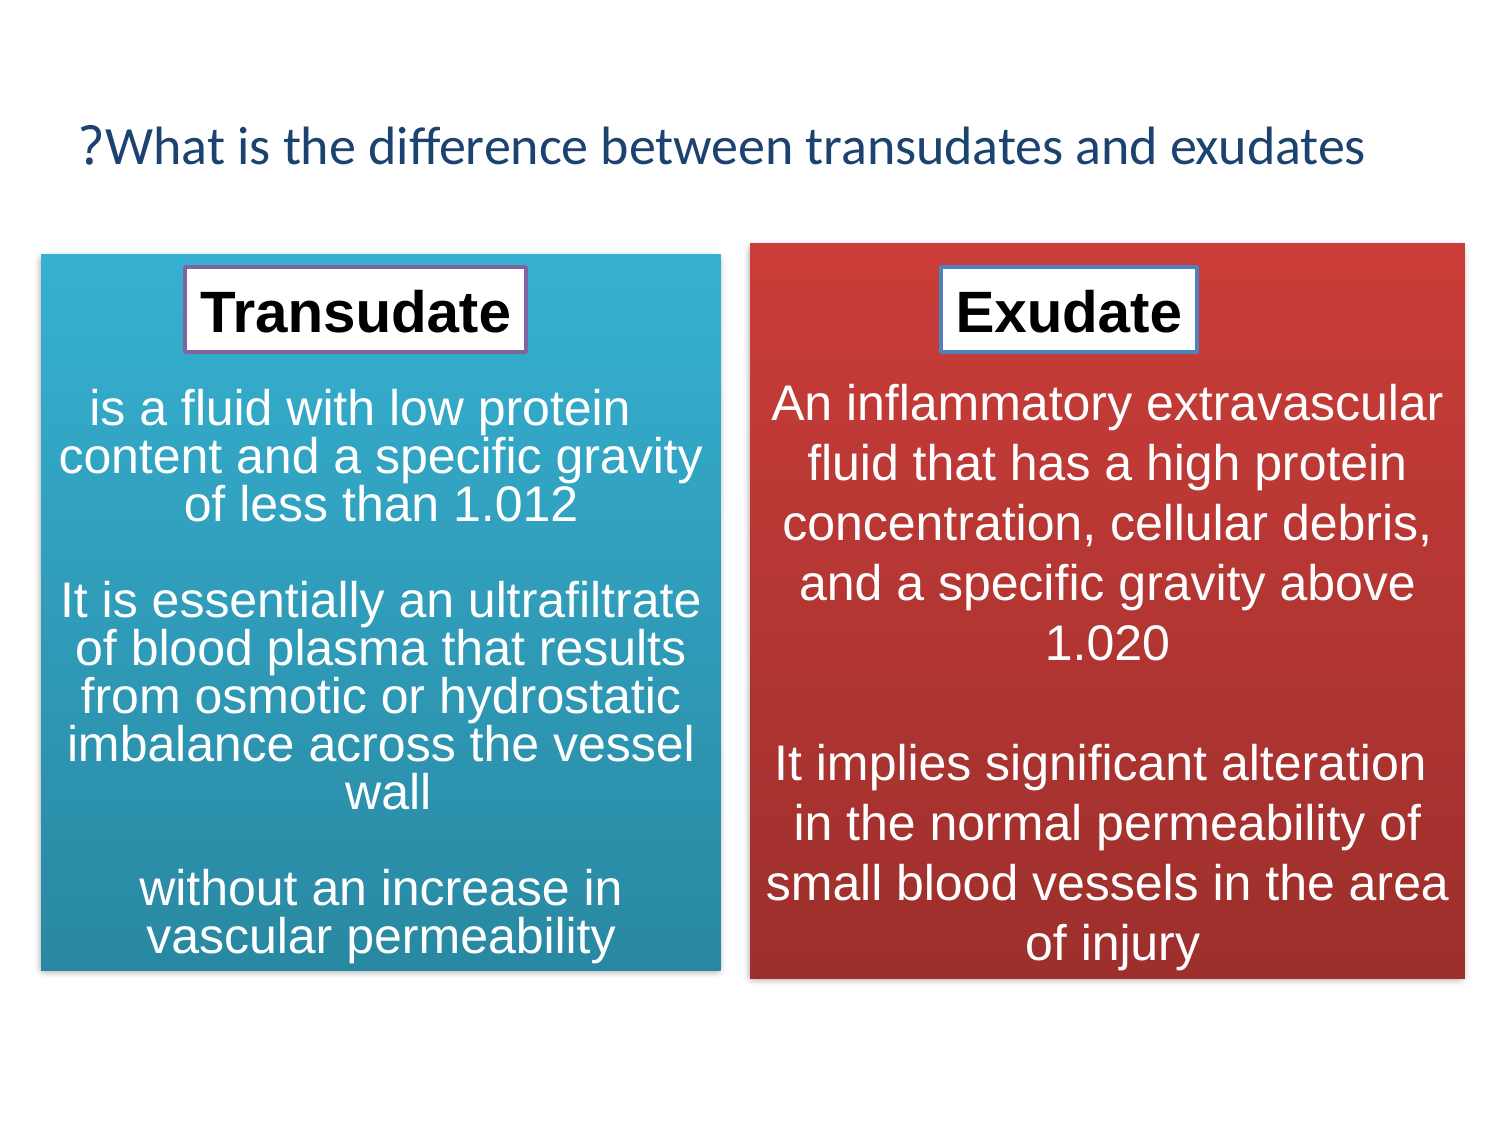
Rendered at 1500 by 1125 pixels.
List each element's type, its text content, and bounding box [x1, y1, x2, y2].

text_box Exudate [939, 265, 1199, 354]
text_box An inflammatory extravascular fluid that has a high protein concentration, cellular debris, and a specific gravity above 1.020 It implies significant alteration in the normal permeability of small blood vessels in the area of injury [750, 243, 1465, 979]
text_box is a fluid with low protein content and a specific gravity of less than 1.012 It is essentially an ultrafiltrate of blood plasma that results from osmotic or hydrostatic imbalance across the vessel wall without an increase in vascular permeability [41, 254, 721, 971]
text_box Transudate [183, 265, 528, 354]
title What is the difference between transudates and exudates? [46, 82, 1397, 270]
